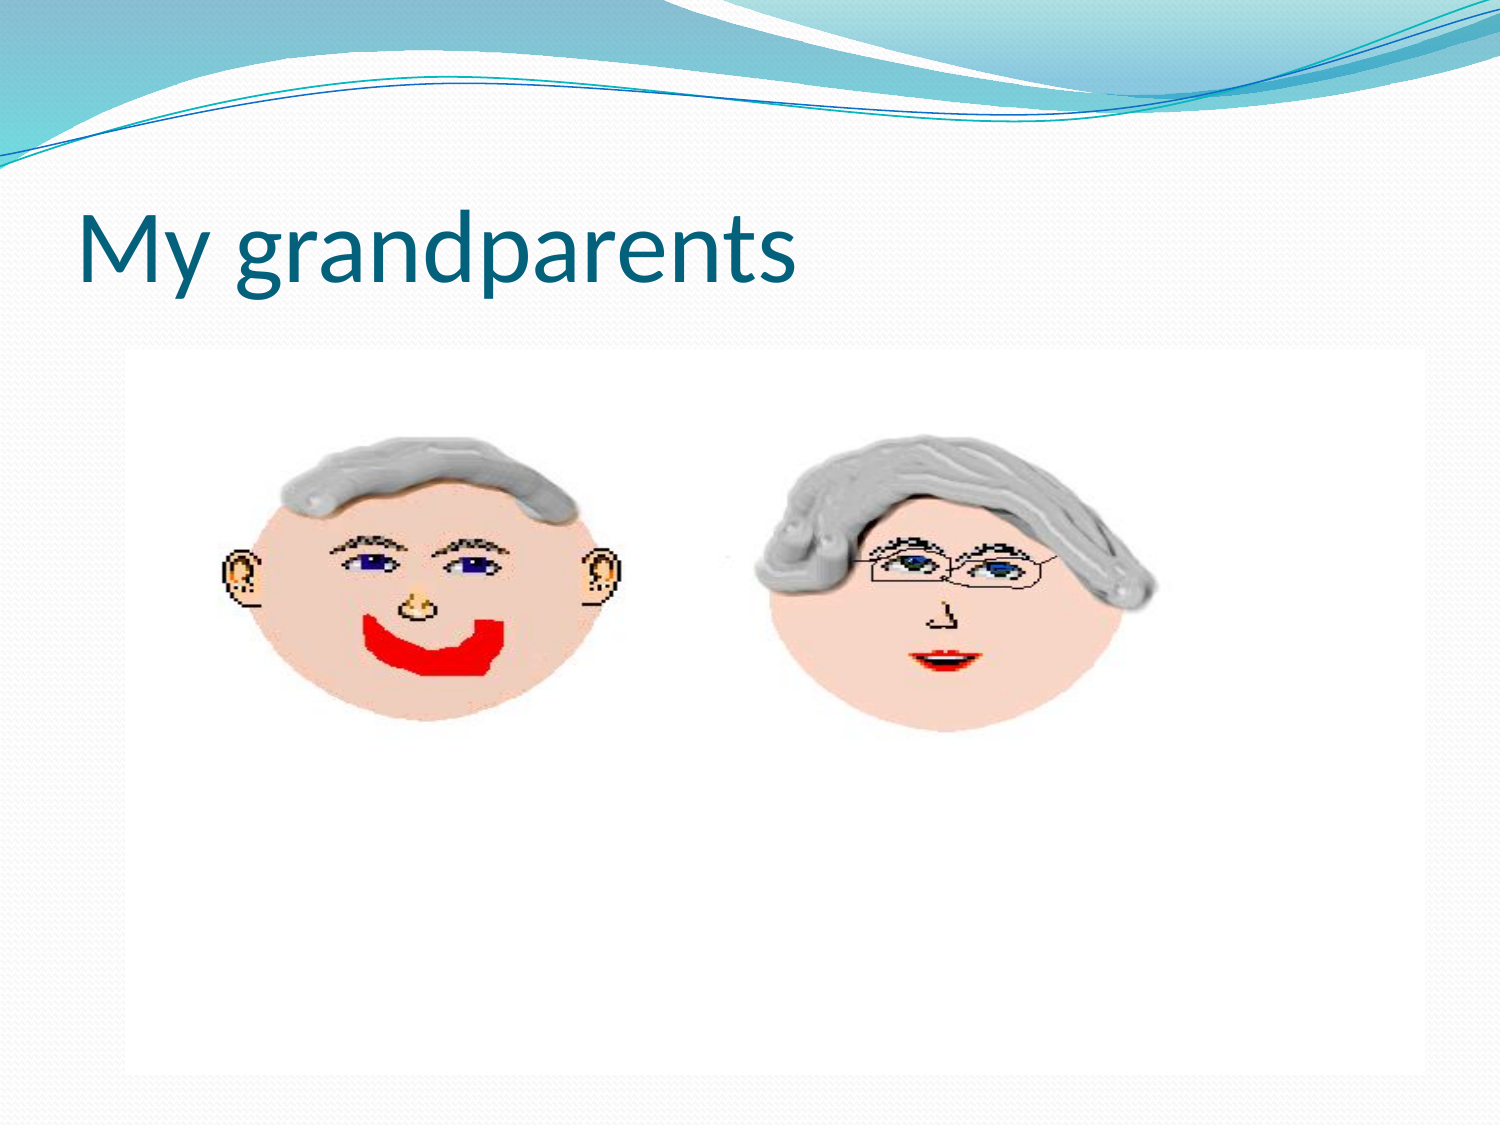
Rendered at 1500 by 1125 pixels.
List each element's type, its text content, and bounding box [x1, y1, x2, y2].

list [124, 349, 1426, 1076]
title My grandparents [75, 115, 1425, 303]
